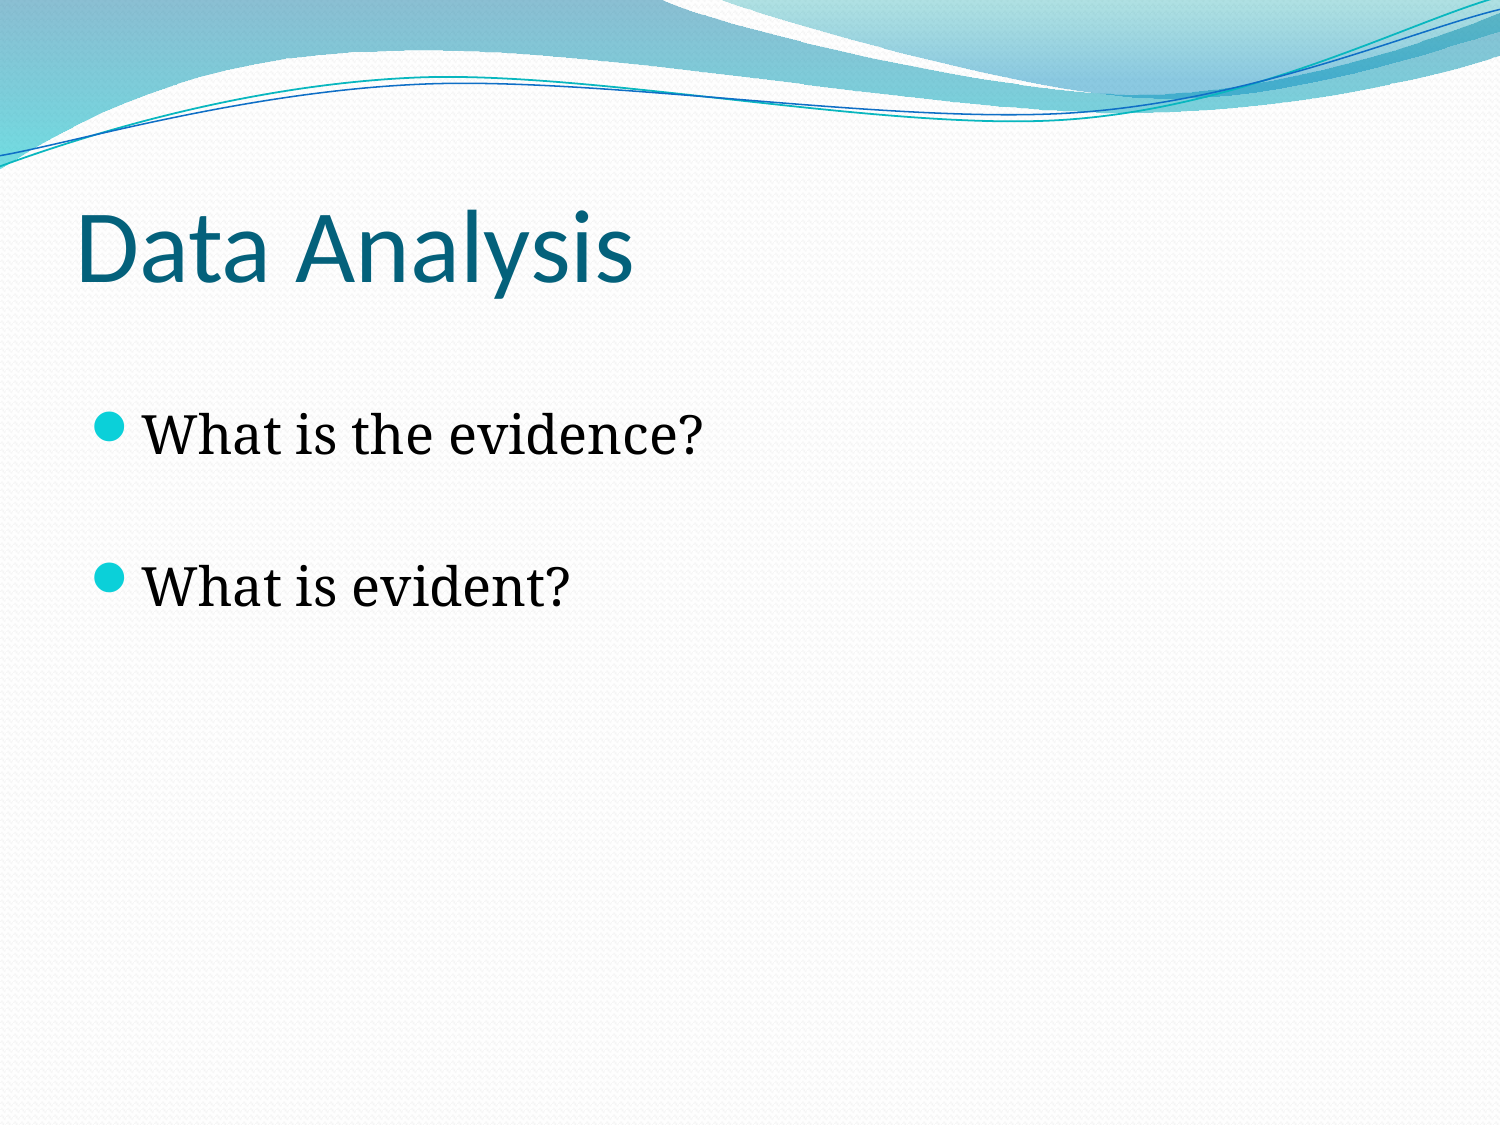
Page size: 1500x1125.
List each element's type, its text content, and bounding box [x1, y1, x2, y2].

list What is the evidence? What is evident? [74, 317, 1426, 1038]
title Data Analysis [74, 115, 1426, 304]
